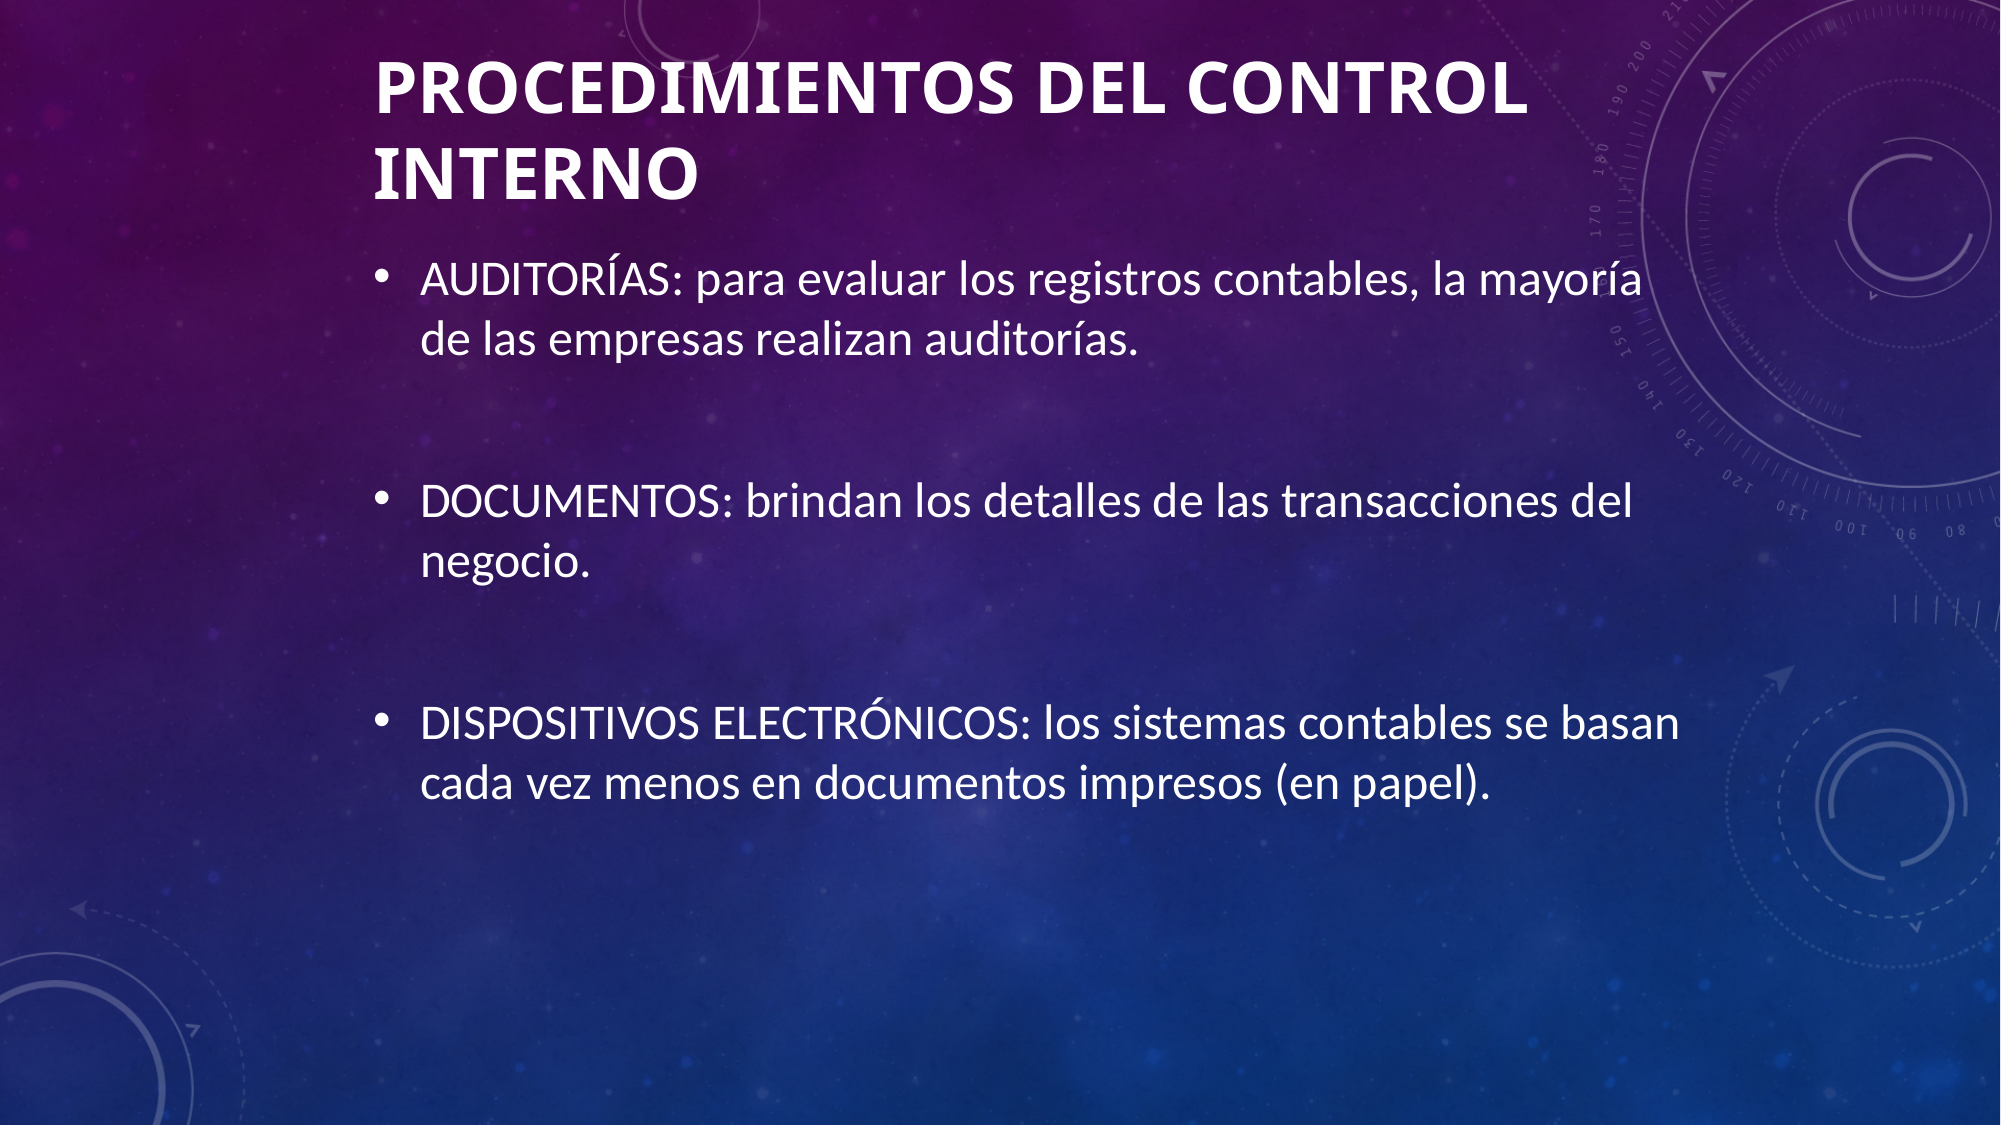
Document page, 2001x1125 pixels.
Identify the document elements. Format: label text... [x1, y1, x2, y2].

picture [0, 0, 2001, 1125]
list AUDITORÍAS: para evaluar los registros contables, la mayoría de las empresas realizan auditorías. DOCUMENTOS: brindan los detalles de las transacciones del negocio. DISPOSITIVOS ELECTRÓNICOS: los sistemas contables se basan cada vez menos en documentos impresos (en papel). [358, 221, 1709, 965]
title PROCEDIMIENTOS DEL CONTROL INTERNO [358, 34, 1709, 221]
